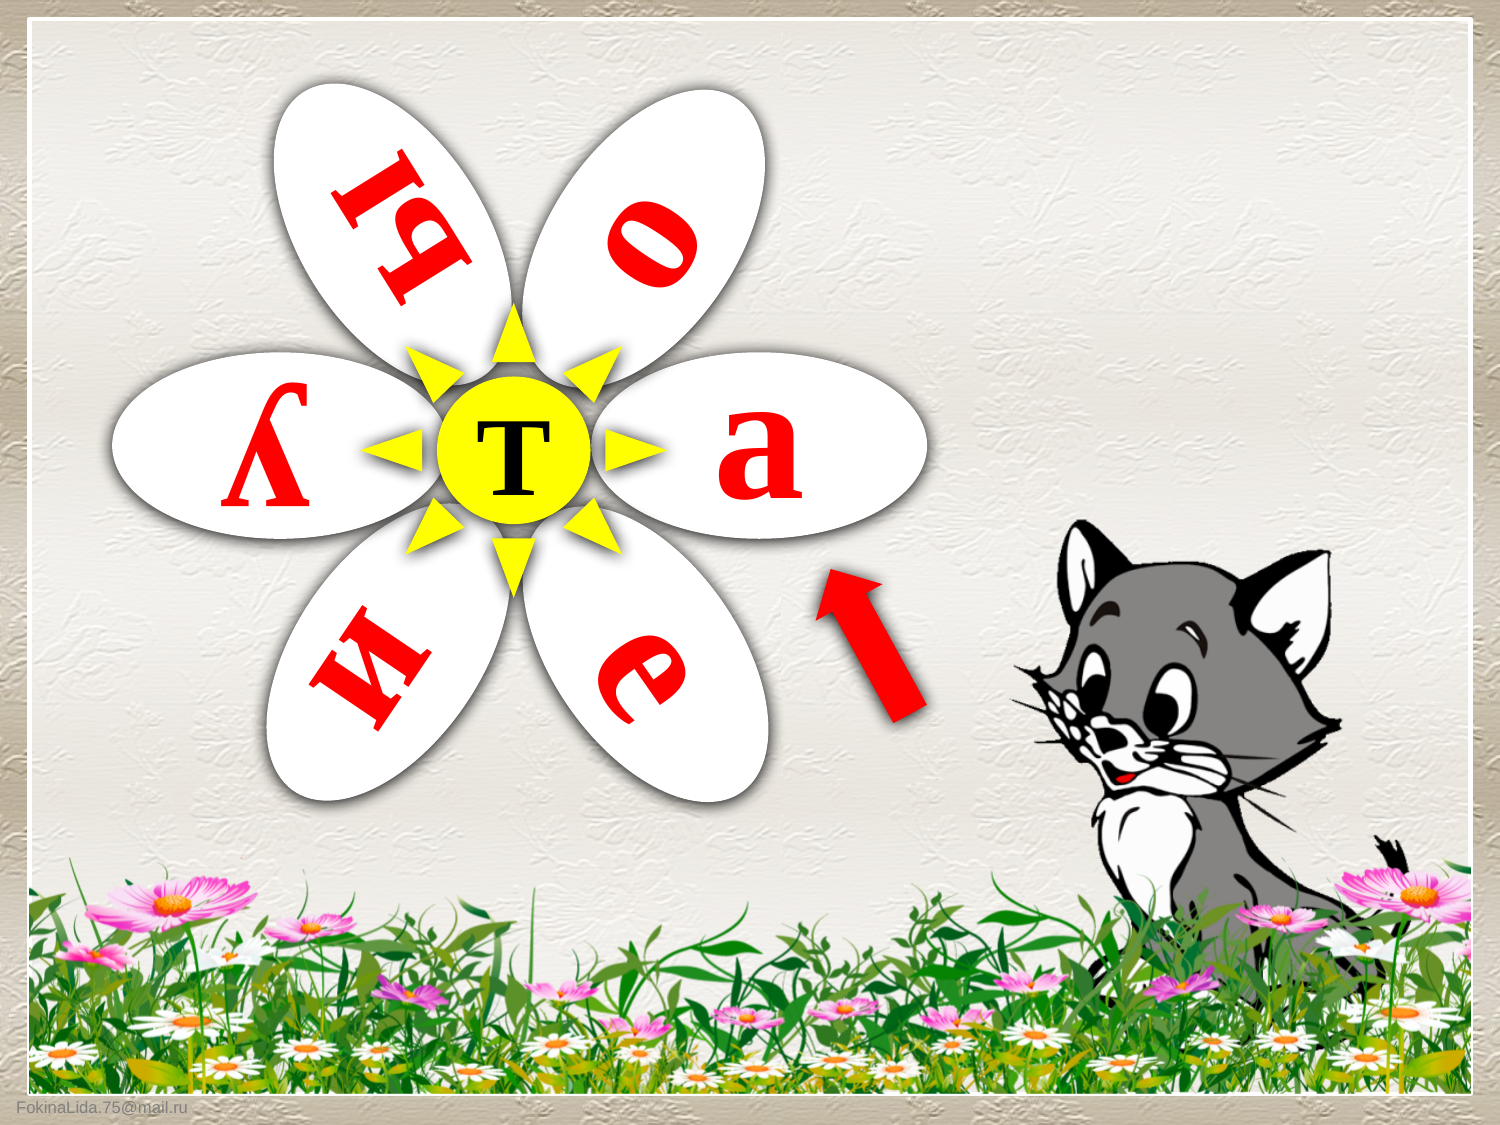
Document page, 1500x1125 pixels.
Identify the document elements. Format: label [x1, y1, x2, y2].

text_box [111, 66, 928, 823]
picture [0, 0, 1500, 1125]
